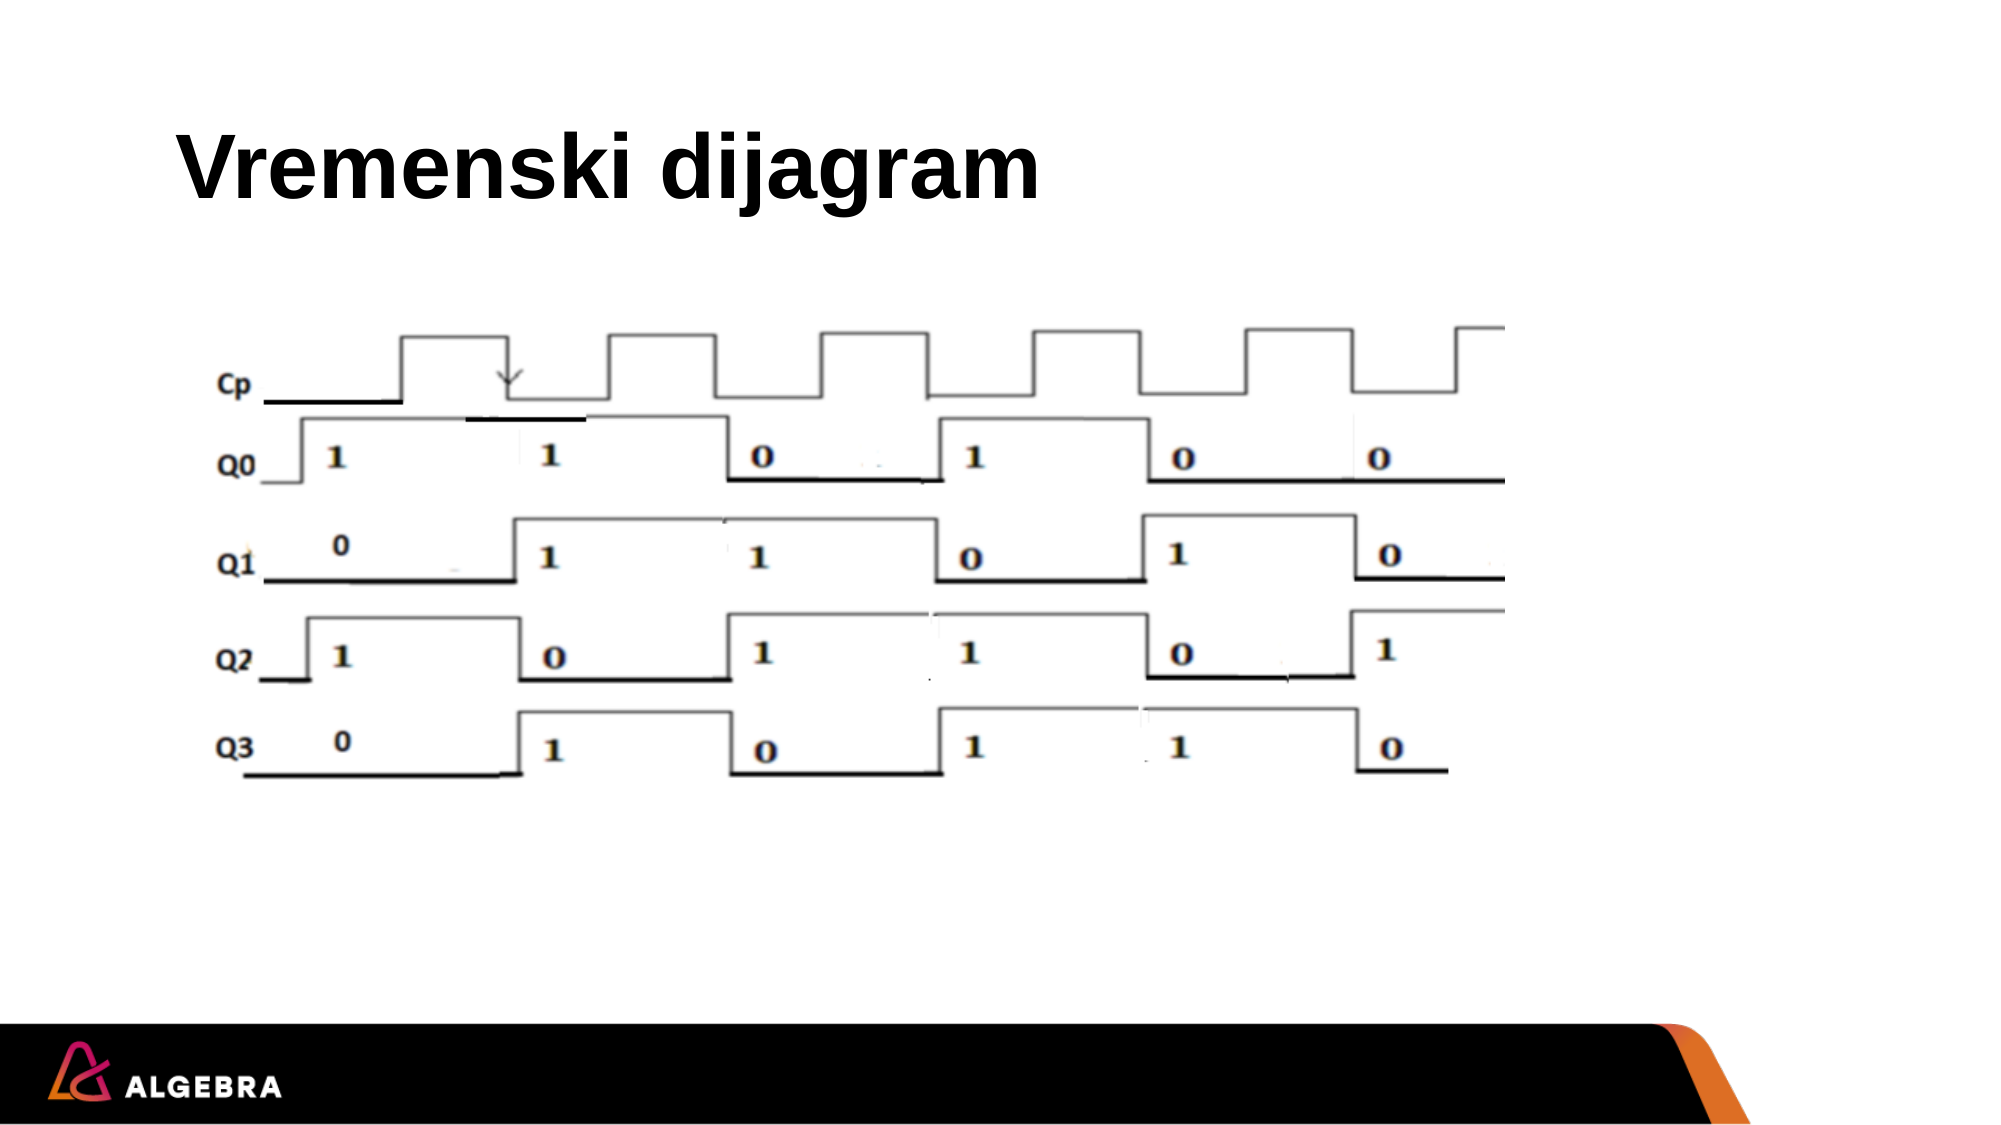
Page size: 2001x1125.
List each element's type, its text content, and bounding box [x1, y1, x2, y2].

title Vremenski dijagram [160, 59, 1886, 278]
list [214, 314, 1505, 792]
picture [0, 1023, 1958, 1125]
